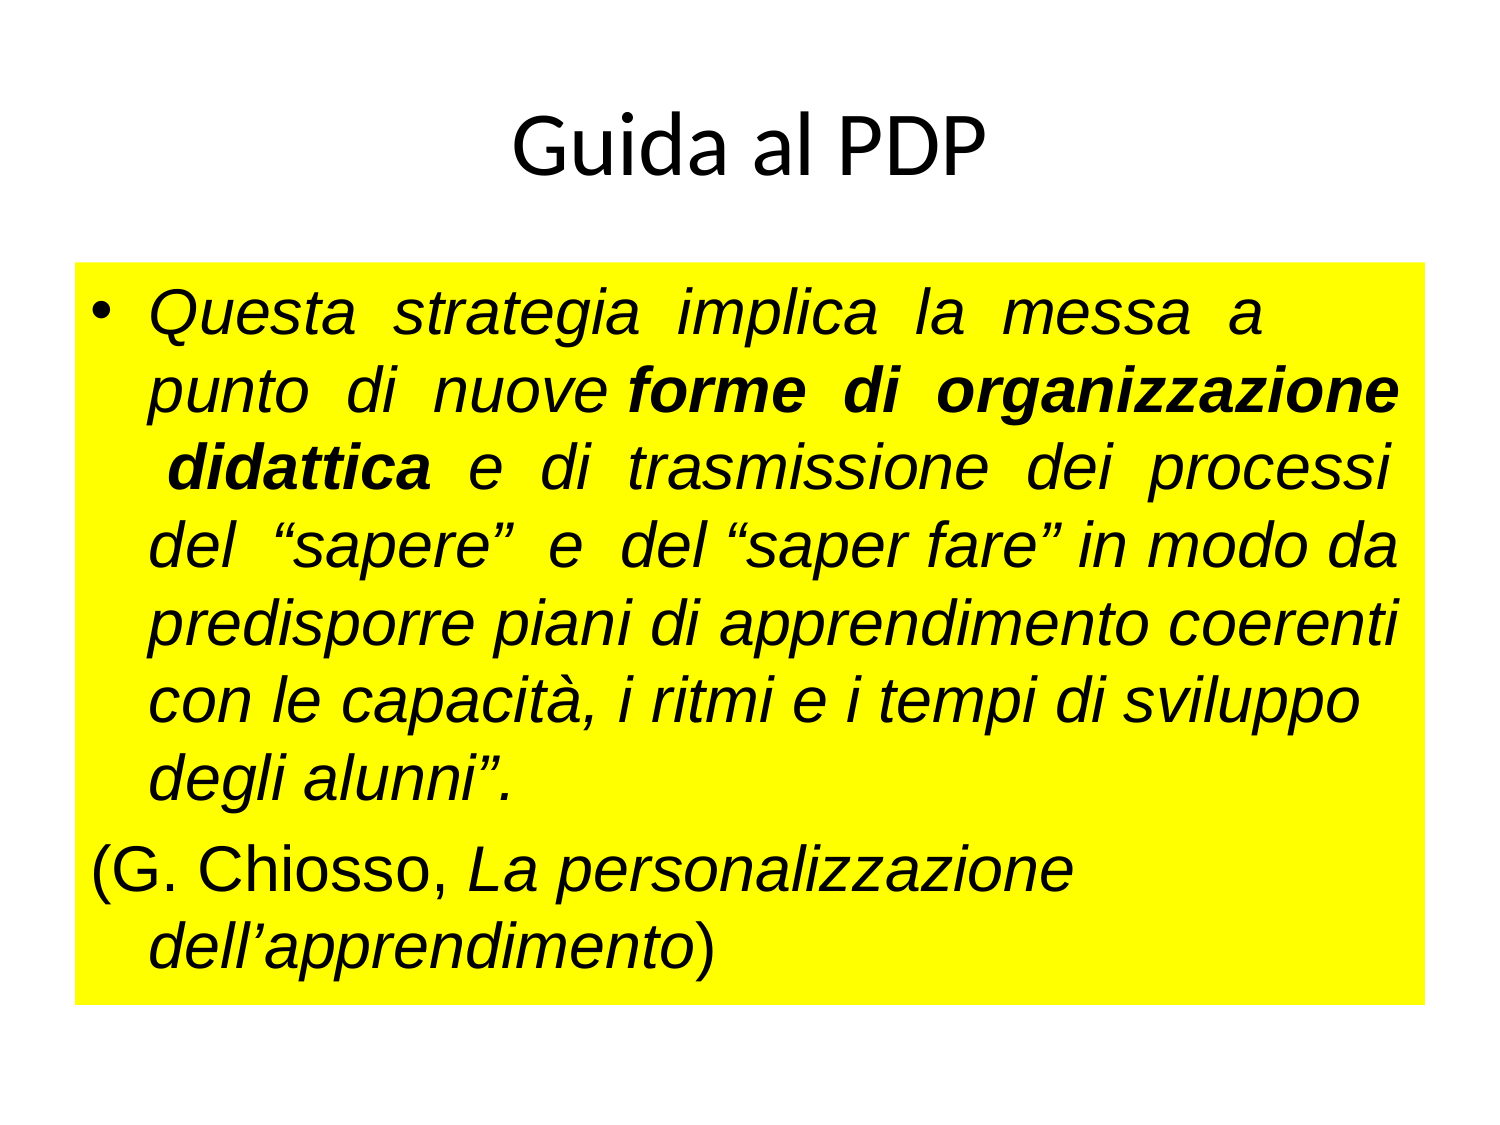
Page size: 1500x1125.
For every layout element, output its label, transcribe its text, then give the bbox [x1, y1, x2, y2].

list Questa strategia implica la messa a punto di nuove forme di organizzazione didattica e di trasmissione dei processi del “sapere” e del “saper fare” in modo da predisporre piani di apprendimento coerenti con le capacità, i ritmi e i tempi di sviluppo degli alunni”. (G. Chiosso, La personalizzazione dell’apprendimento) [75, 262, 1425, 1005]
title Guida al PDP [75, 45, 1425, 233]
